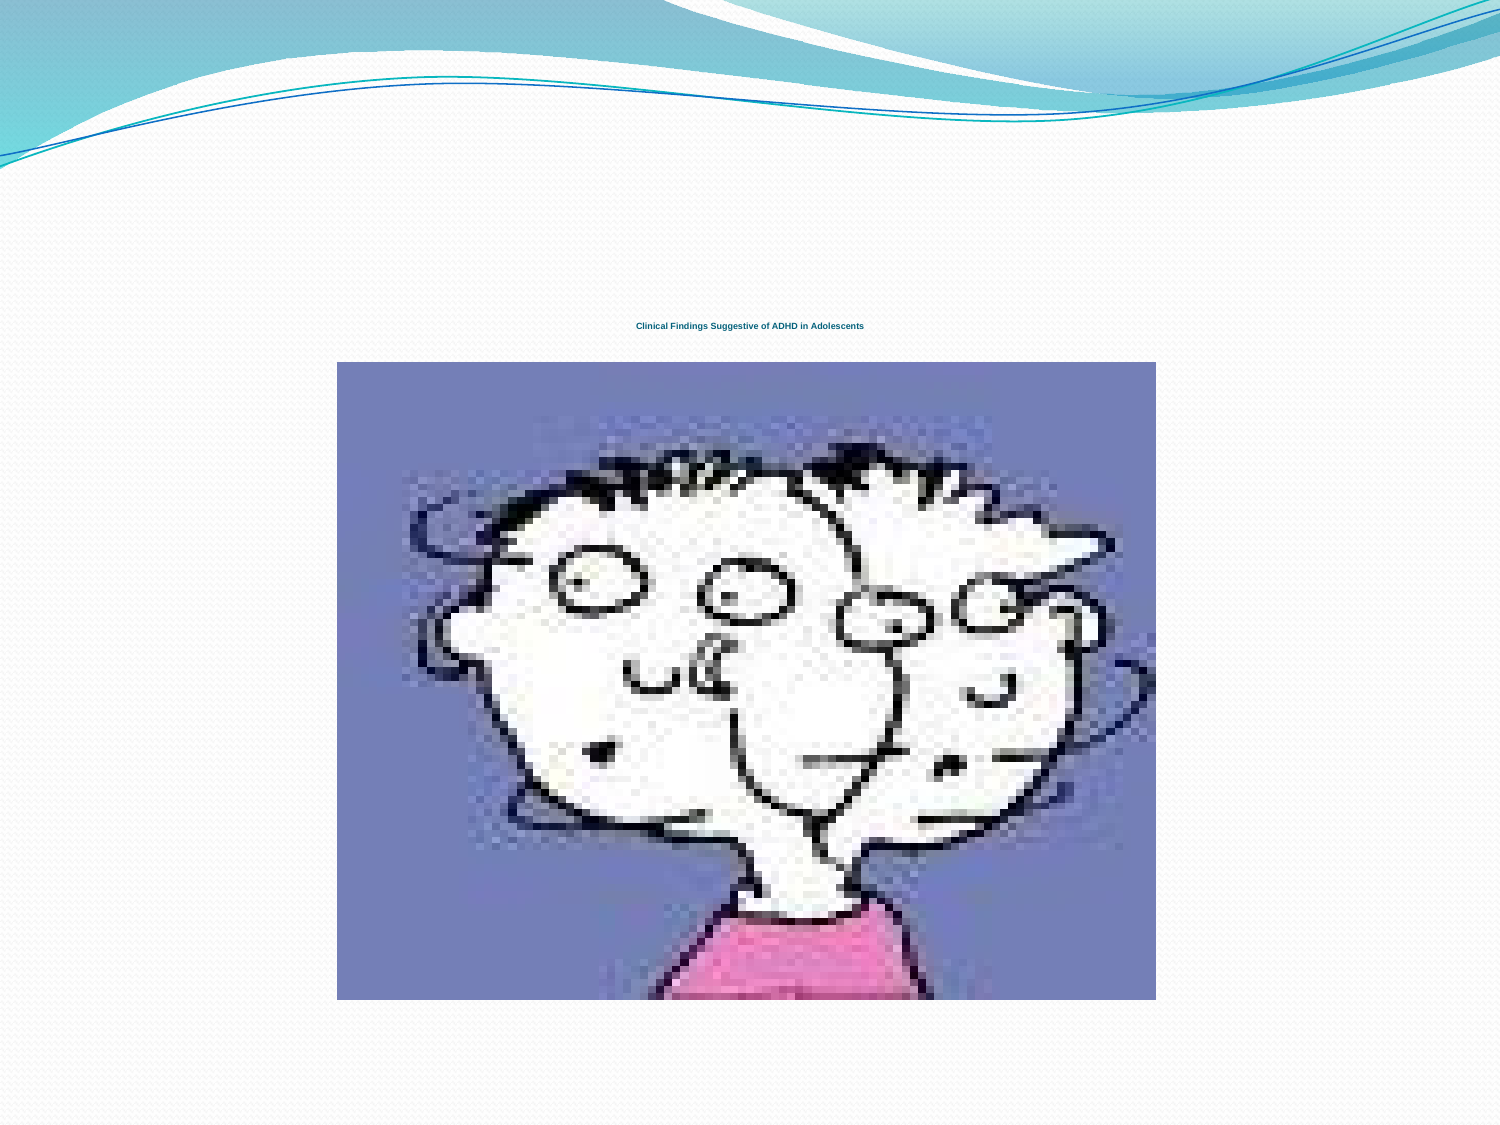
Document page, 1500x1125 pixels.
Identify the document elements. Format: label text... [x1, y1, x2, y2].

title Clinical Findings Suggestive of ADHD in Adolescents [75, 87, 1425, 350]
picture [337, 362, 1156, 1001]
